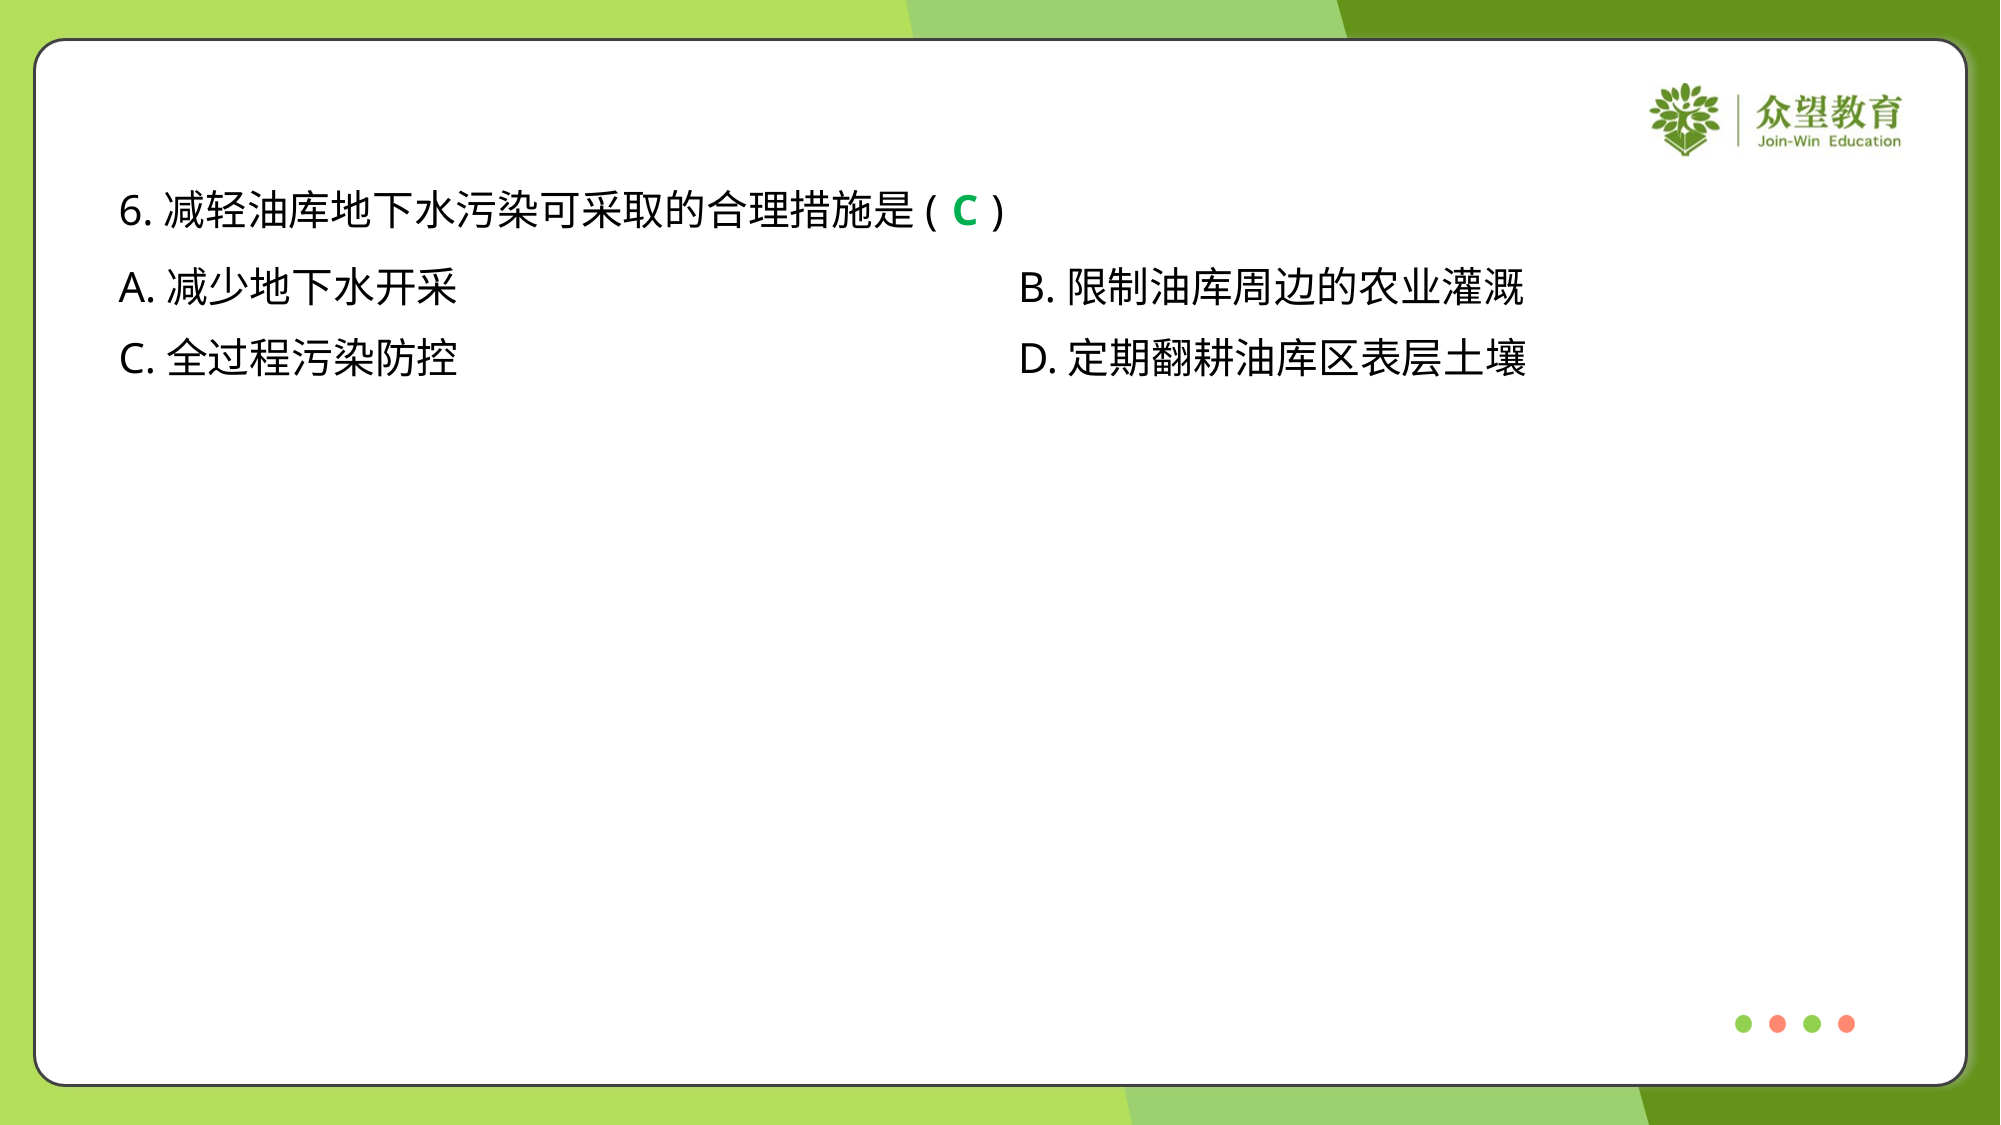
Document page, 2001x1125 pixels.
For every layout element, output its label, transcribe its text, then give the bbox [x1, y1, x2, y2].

text_box C [935, 158, 995, 226]
text_box 6.减轻油库地下水污染可采取的合理措施是( ) [118, 158, 935, 226]
text_box 6.减轻油库地下水污染可采取的合理措施是( ) [995, 158, 1883, 226]
picture [0, 0, 2000, 1125]
text_box A.减少地下水开采 B.限制油库周边的农业灌溉 C.全过程污染防控 D.定期翻耕油库区表层土壤 [118, 235, 1883, 374]
